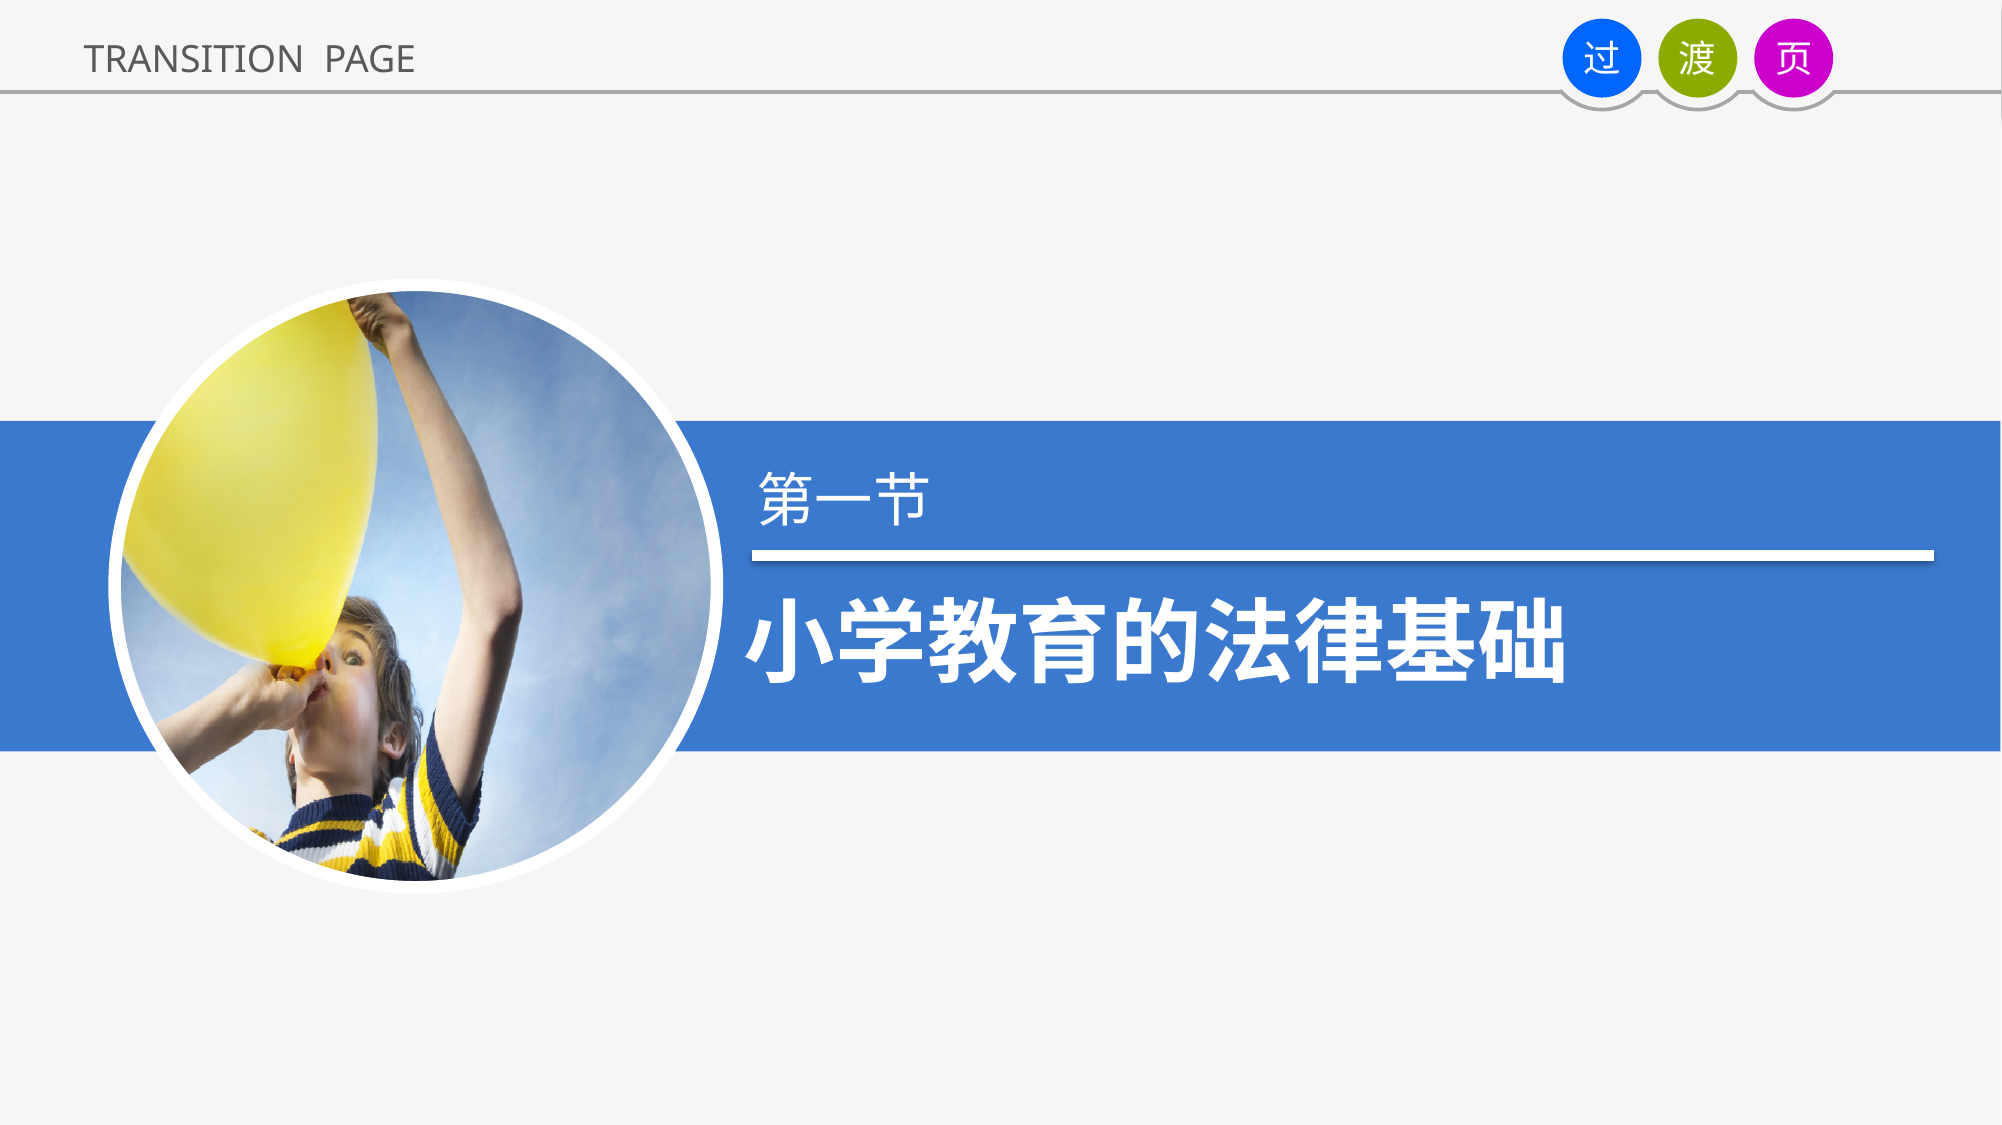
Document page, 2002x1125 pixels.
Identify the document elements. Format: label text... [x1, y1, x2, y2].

text_box [0, 419, 162, 754]
text_box [670, 419, 2001, 754]
text_box [112, 282, 720, 890]
text_box 第一节 [741, 456, 947, 541]
text_box 小学教育的法律基础 [728, 574, 2001, 705]
text_box [752, 550, 1934, 561]
